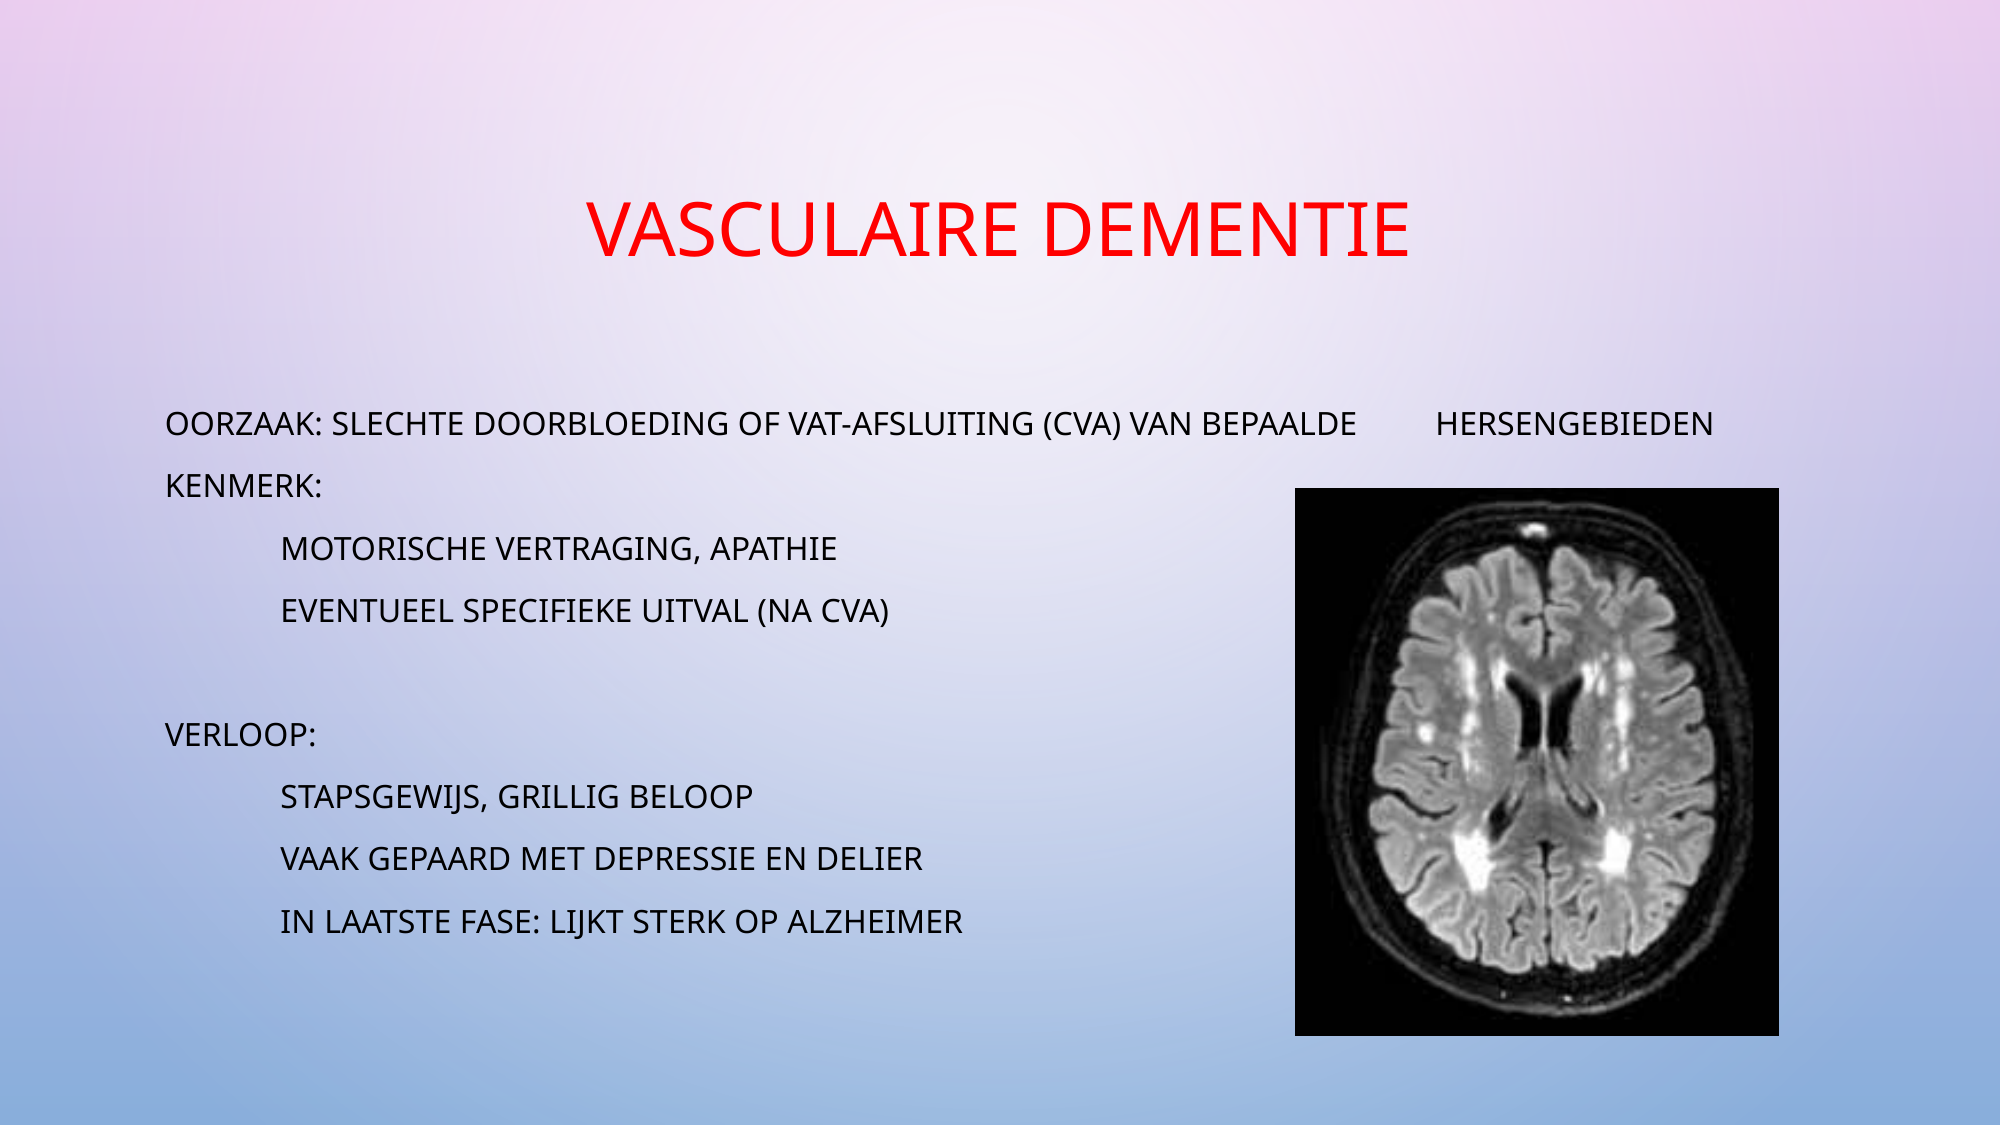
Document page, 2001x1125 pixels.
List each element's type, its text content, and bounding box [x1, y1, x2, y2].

list Oorzaak: slechte doorbloeding of vat-afsluiting (CVA) van bepaalde hersengebieden Kenmerk: motorische vertraging, apathie eventueel specifieke uitval (na CVA) Verloop: stapsgewijs, grillig beloop vaak gepaard met depressie en delier in laatste fase: lijkt sterk op Alzheimer [149, 388, 1851, 950]
title Vasculaire dementie [149, 101, 1851, 364]
picture [1295, 488, 1780, 1036]
text_box [0, 0, 2000, 615]
